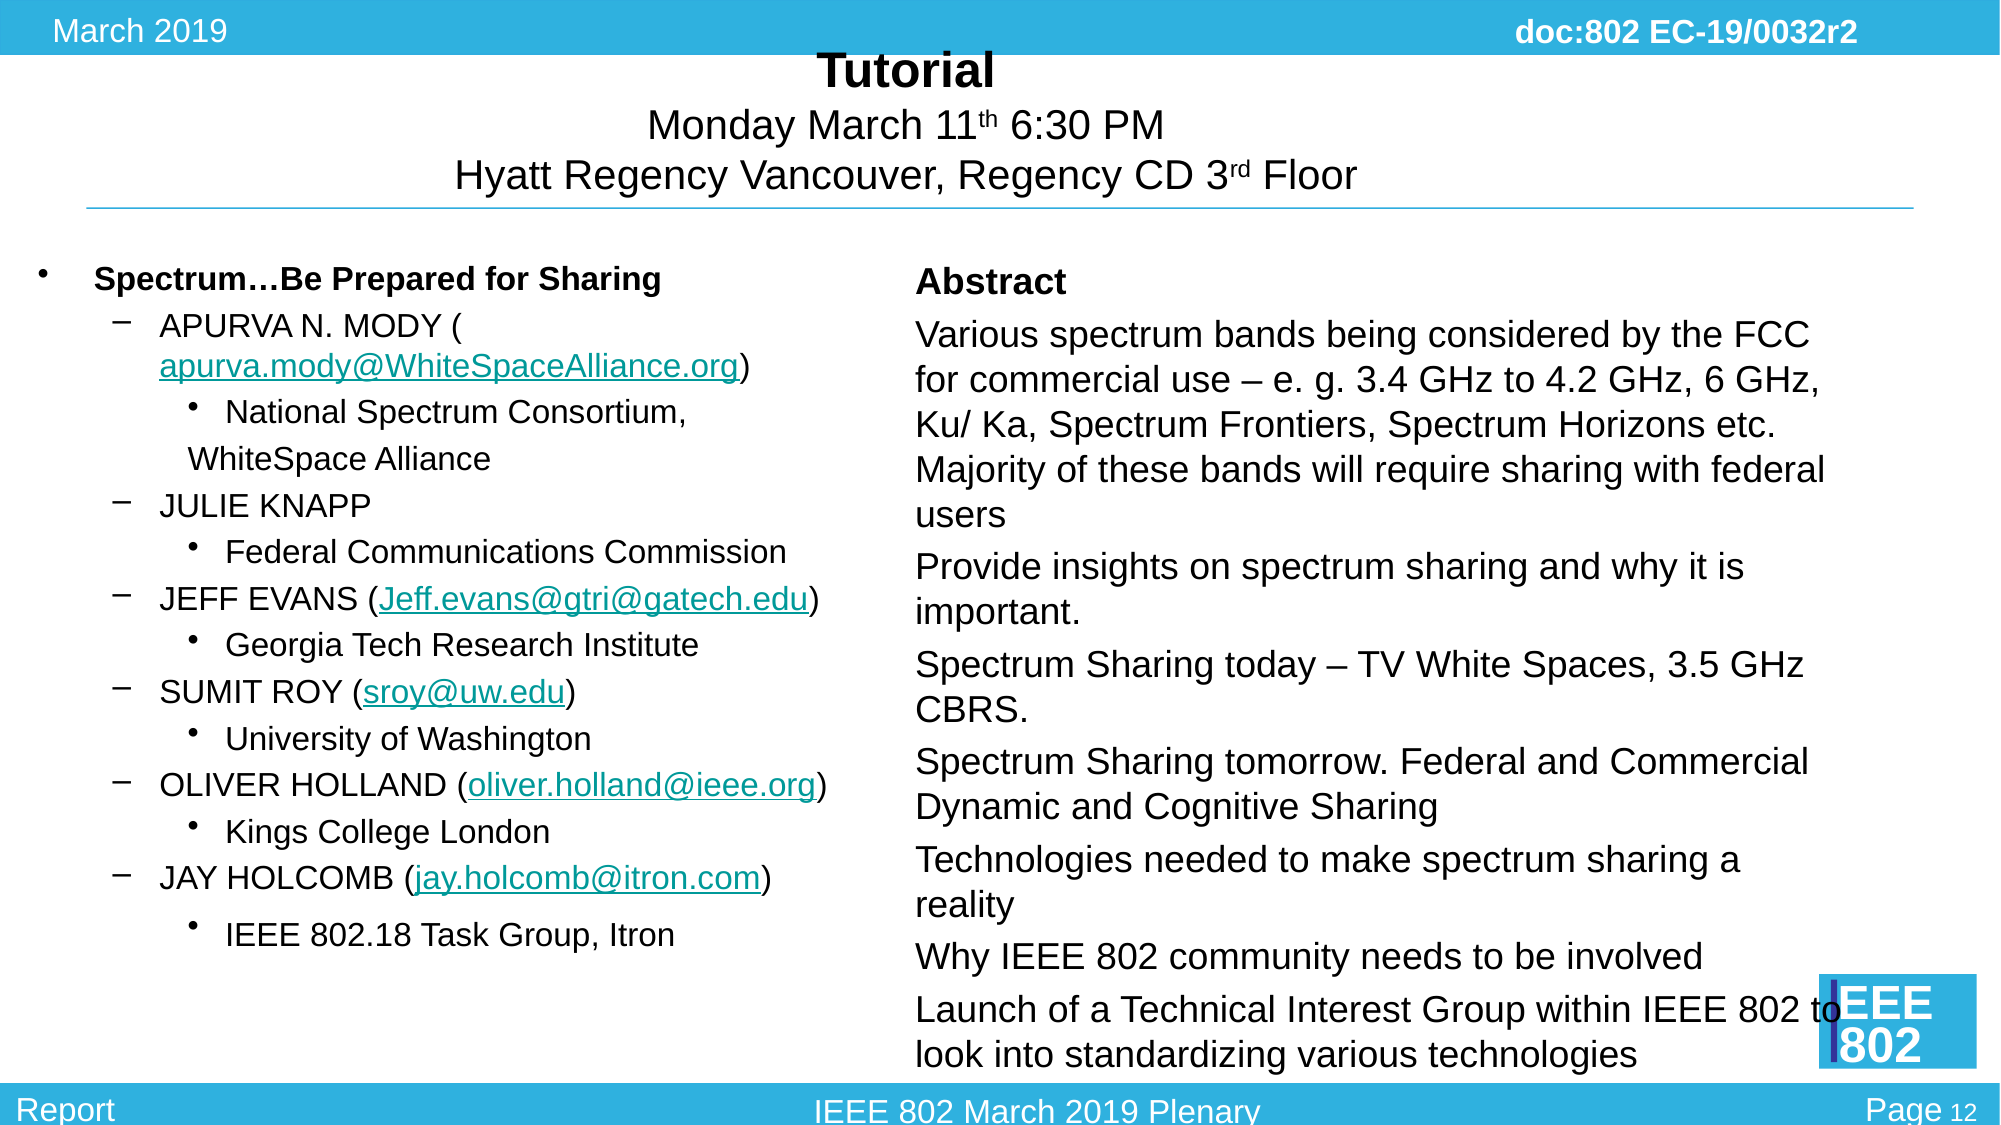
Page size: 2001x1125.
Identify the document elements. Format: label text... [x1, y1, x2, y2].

list Abstract Various spectrum bands being considered by the FCC for commercial use – e. g. 3.4 GHz to 4.2 GHz, 6 GHz, Ku/ Ka, Spectrum Frontiers, Spectrum Horizons etc. Majority of these bands will require sharing with federal users Provide insights on spectrum sharing and why it is important. Spectrum Sharing today – TV White Spaces, 3.5 GHz CBRS. Spectrum Sharing tomorrow. Federal and Commercial Dynamic and Cognitive Sharing Technologies needed to make spectrum sharing a reality Why IEEE 802 community needs to be involved Launch of a Technical Interest Group within IEEE 802 to look into standardizing various technologies [900, 249, 1863, 1050]
title Tutorial Monday March 11th 6:30 PM Hyatt Regency Vancouver, Regency CD 3rd Floor [212, 36, 1600, 200]
list Spectrum…Be Prepared for Sharing APURVA N. MODY (apurva.mody@WhiteSpaceAlliance.org) National Spectrum Consortium, WhiteSpace Alliance JULIE KNAPP Federal Communications Commission JEFF EVANS (Jeff.evans@gtri@gatech.edu) Georgia Tech Research Institute SUMIT ROY (sroy@uw.edu) University of Washington OLIVER HOLLAND (oliver.holland@ieee.org) Kings College London JAY HOLCOMB (jay.holcomb@itron.com) IEEE 802.18 Task Group, Itron [22, 249, 863, 1089]
